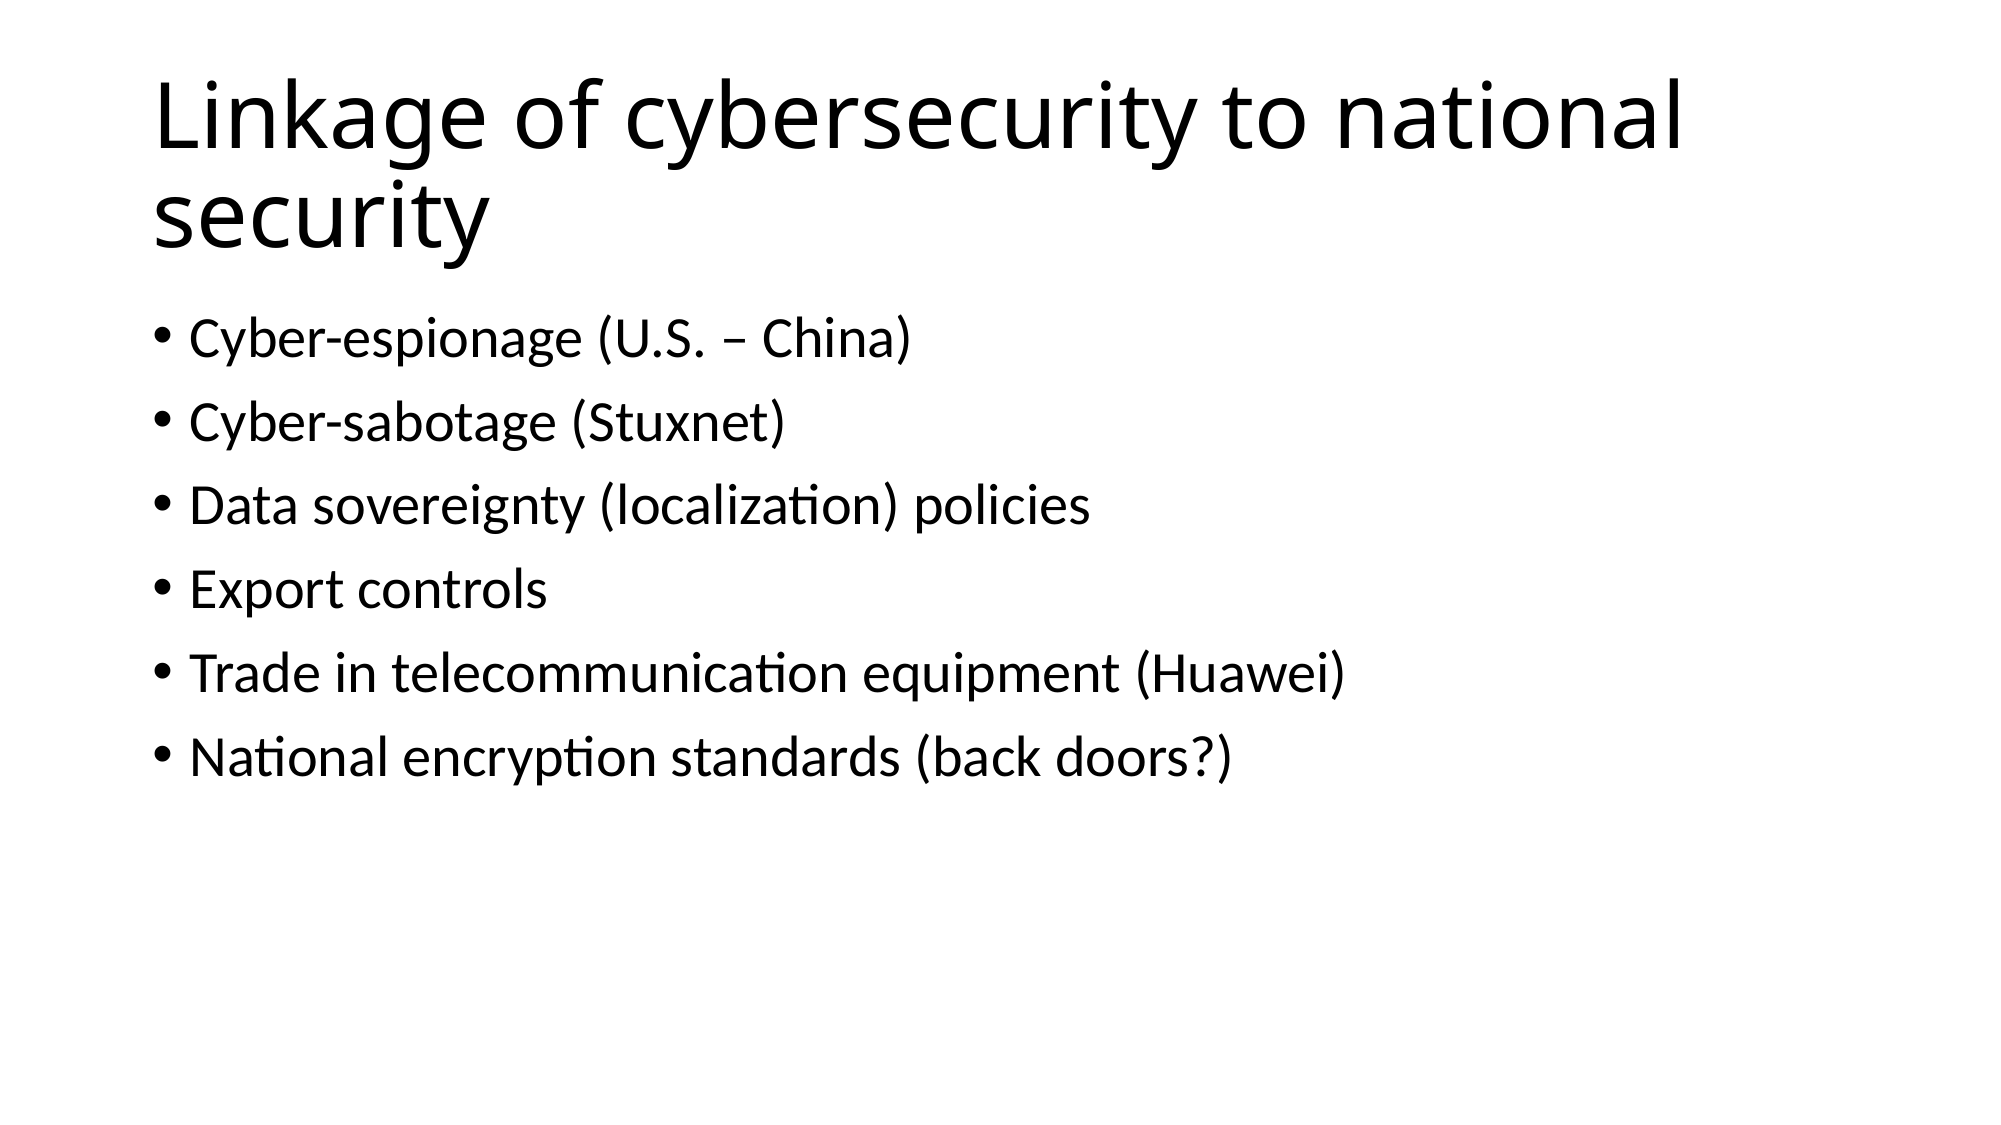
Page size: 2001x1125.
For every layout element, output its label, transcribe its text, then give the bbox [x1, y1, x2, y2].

title Linkage of cybersecurity to national security [137, 59, 1863, 278]
list Cyber-espionage (U.S. – China) Cyber-sabotage (Stuxnet) Data sovereignty (localization) policies Export controls Trade in telecommunication equipment (Huawei) National encryption standards (back doors?) [137, 299, 1863, 1014]
